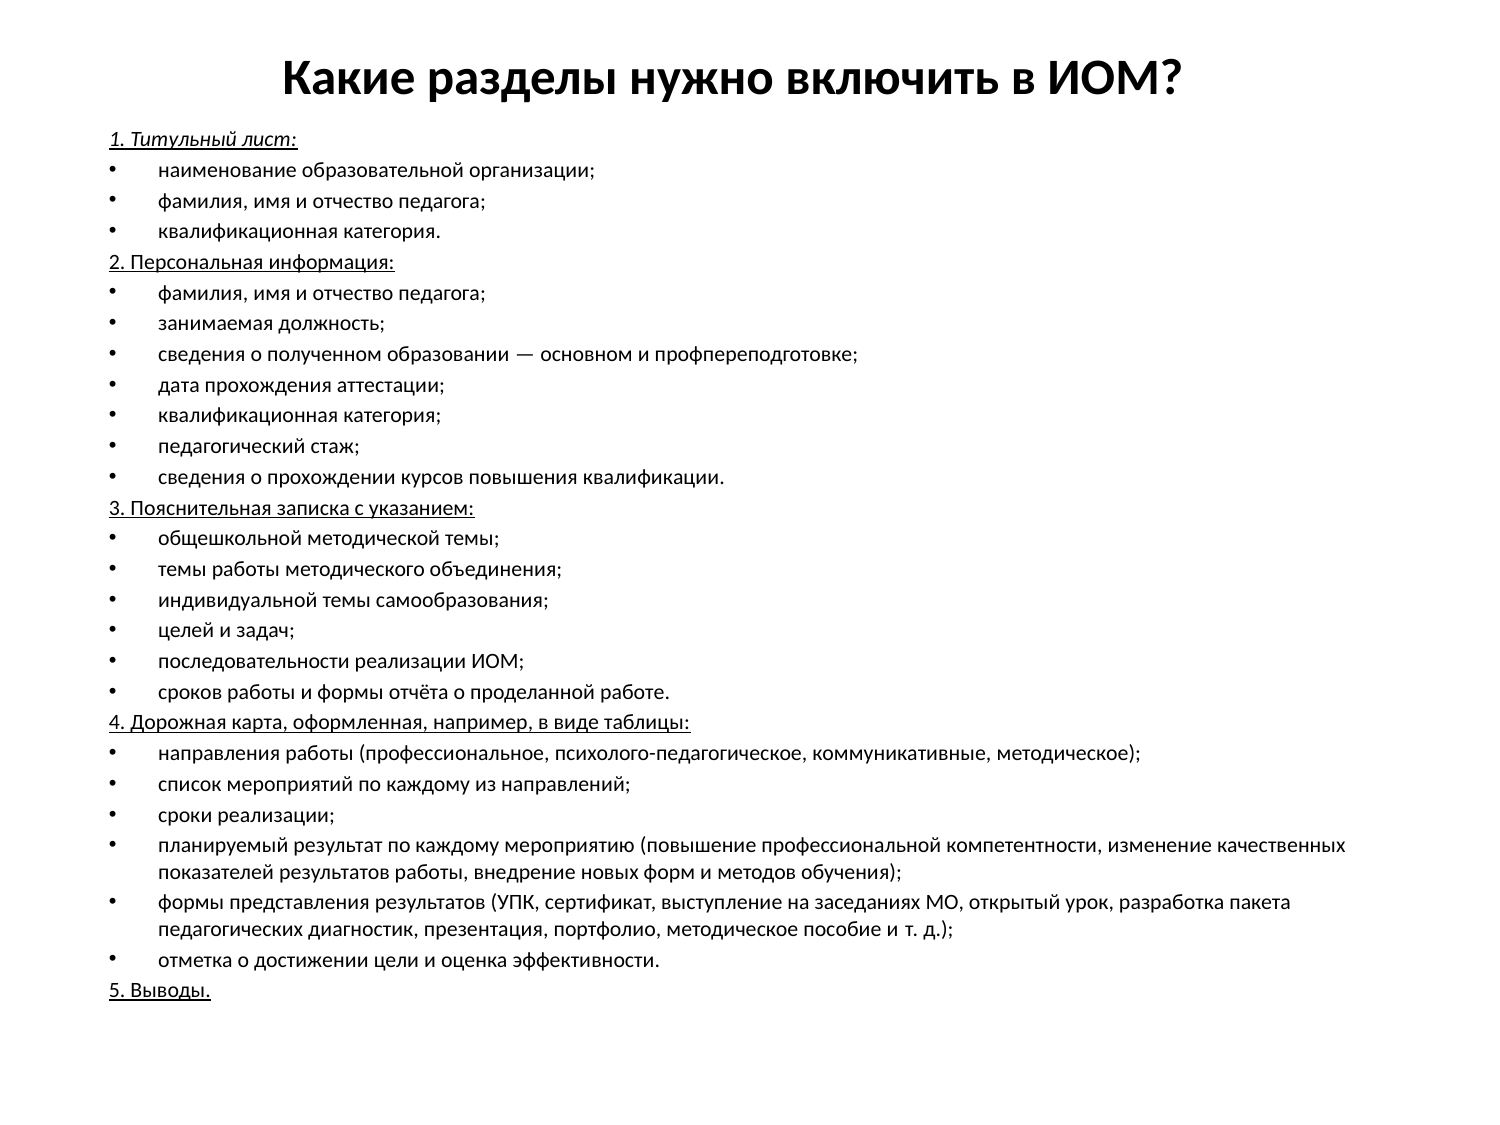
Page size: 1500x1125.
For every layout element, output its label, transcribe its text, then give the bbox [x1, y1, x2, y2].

title Какие разделы нужно включить в ИОМ? [58, 35, 1409, 188]
list 1. Титульный лист: наименование образовательной организации; фамилия, имя и отчество педагога; квалификационная категория. 2. Персональная информация: фамилия, имя и отчество педагога; занимаемая должность; сведения о полученном образовании — основном и профпереподготовке; дата прохождения аттестации; квалификационная категория; педагогический стаж; сведения о прохождении курсов повышения квалификации. 3. Пояснительная записка с указанием: общешкольной методической темы; темы работы методического объединения; индивидуальной темы самообразования; целей и задач; последовательности реализации ИОМ; сроков работы и формы отчёта о проделанной работе. 4. Дорожная карта, оформленная, например, в виде таблицы: направления работы (профессиональное, психолого-педагогическое, коммуникативные, методическое); список мероприятий по каждому из направлений; сроки реализации; планируемый результат по каждому мероприятию (повышение профессиональной компетентности, изменение качественных показателей результатов работы, внедрение новых форм и методов обучения); формы представления результатов (УПК, сертификат, выступление на заседаниях МО, открытый урок, разработка пакета педагогических диагностик, презентация, портфолио, методическое пособие и т. д.); отметка о достижении цели и оценка эффективности. 5. Выводы. [93, 117, 1444, 1020]
